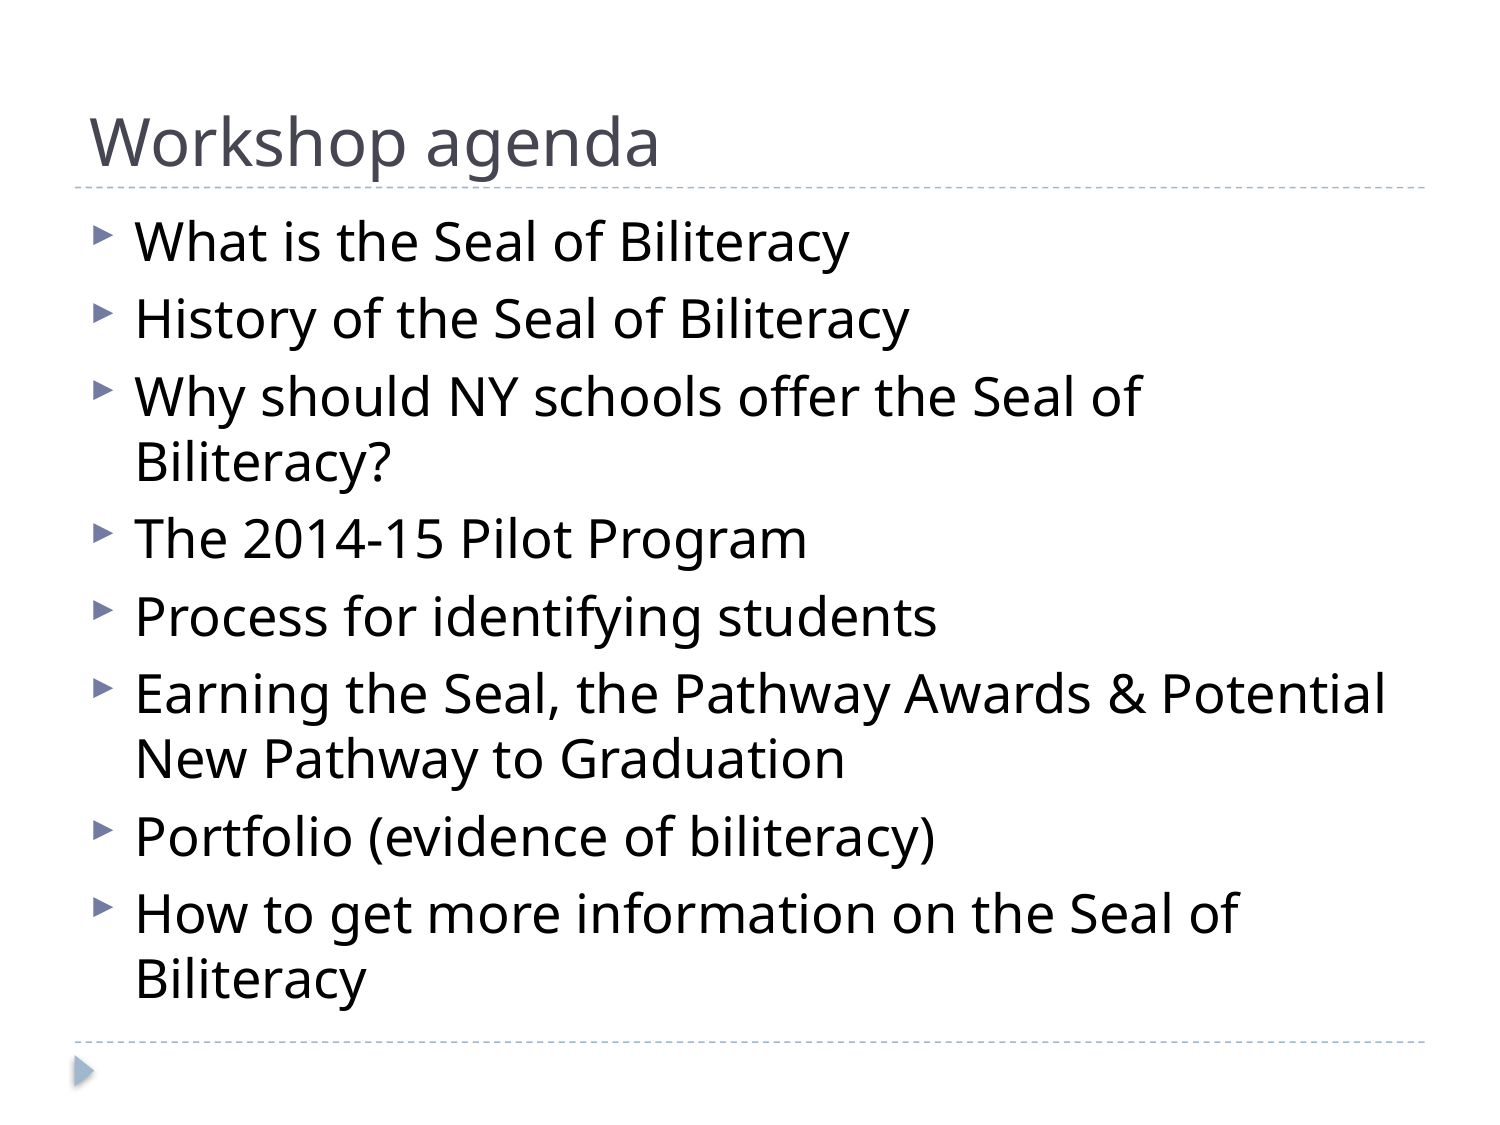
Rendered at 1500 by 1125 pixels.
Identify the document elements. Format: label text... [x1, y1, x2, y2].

title Workshop agenda [75, 24, 1425, 188]
list What is the Seal of Biliteracy History of the Seal of Biliteracy Why should NY schools offer the Seal of Biliteracy? The 2014-15 Pilot Program Process for identifying students Earning the Seal, the Pathway Awards & Potential New Pathway to Graduation Portfolio (evidence of biliteracy) How to get more information on the Seal of Biliteracy [75, 200, 1425, 1010]
